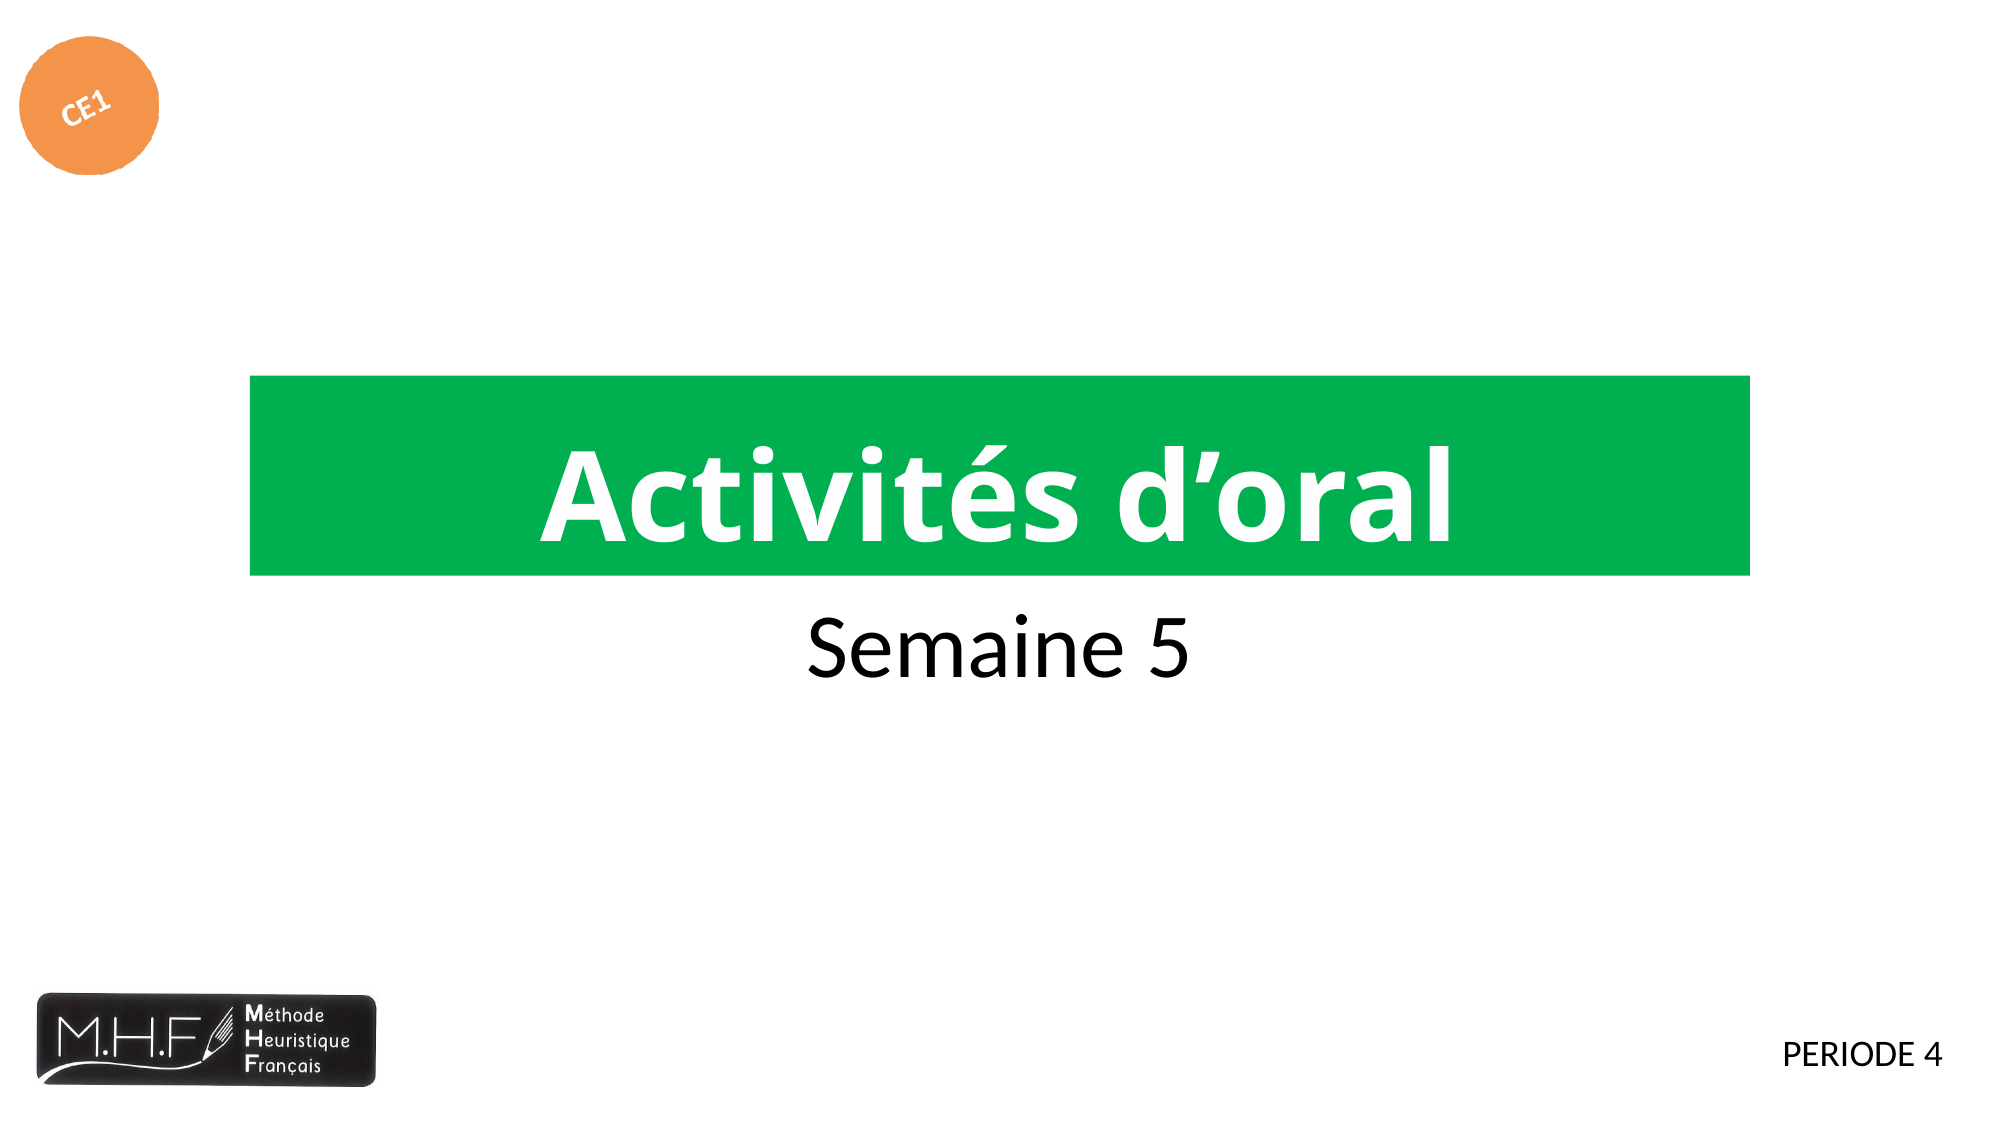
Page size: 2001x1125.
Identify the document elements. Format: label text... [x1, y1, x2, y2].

picture [19, 36, 159, 175]
text_box PERIODE 4 [1362, 1021, 1967, 1082]
picture [33, 990, 379, 1089]
title Activités d’oral [249, 375, 1750, 576]
subtitle Semaine 5 [249, 590, 1750, 863]
